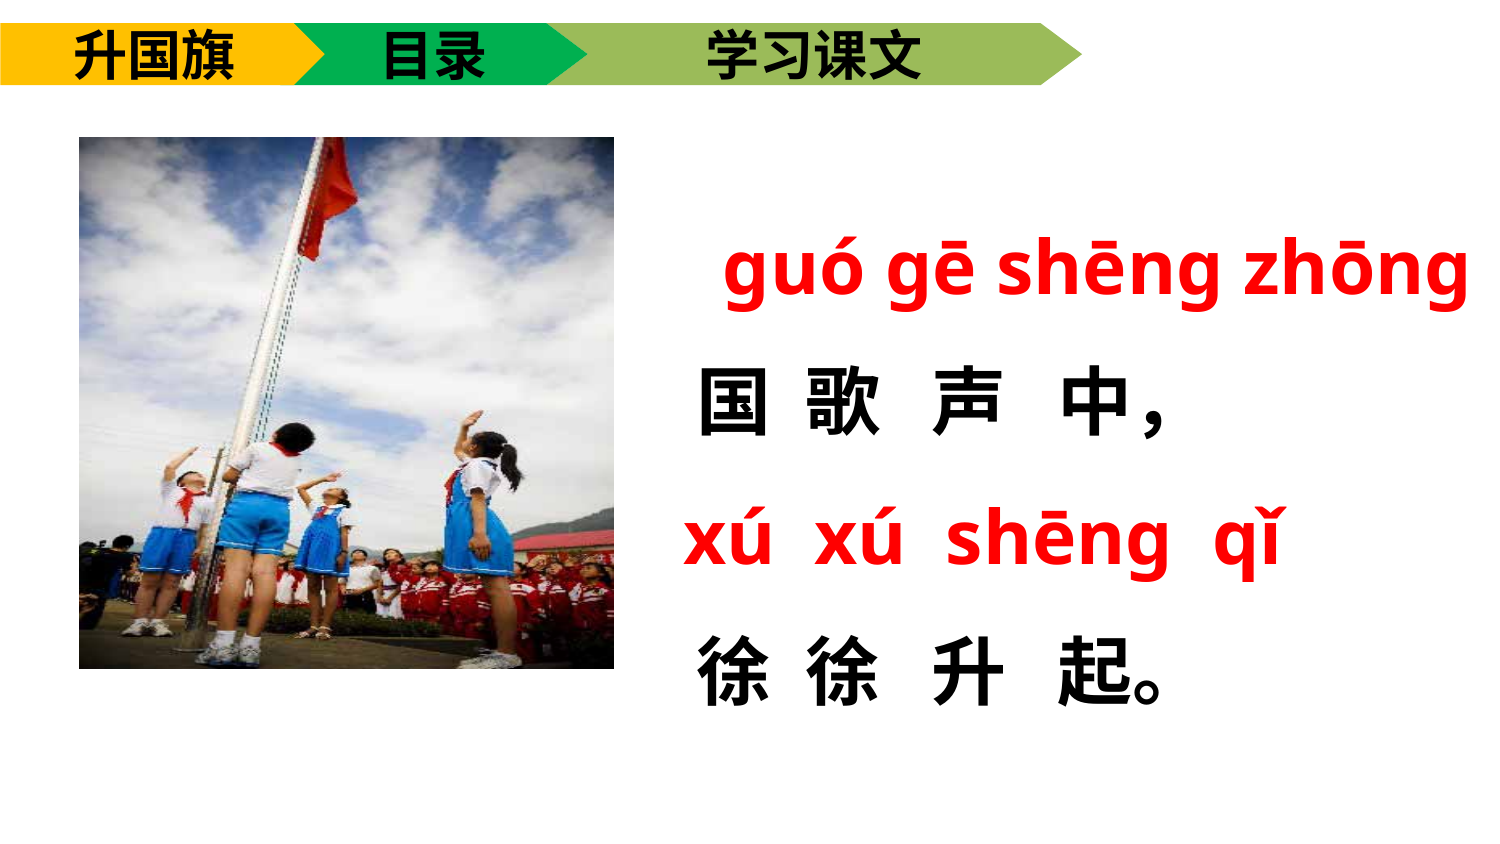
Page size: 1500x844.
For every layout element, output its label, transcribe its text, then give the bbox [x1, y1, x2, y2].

picture [79, 137, 614, 670]
text_box 学习课文 [547, 23, 1083, 86]
text_box 升国旗 [0, 23, 325, 86]
text_box ɡuó ɡē shēnɡ zhōnɡ 国 歌 声 中， xú xú shēng qǐ 徐 徐 升 起。 [629, 166, 1500, 844]
text_box 目录 [294, 23, 588, 86]
